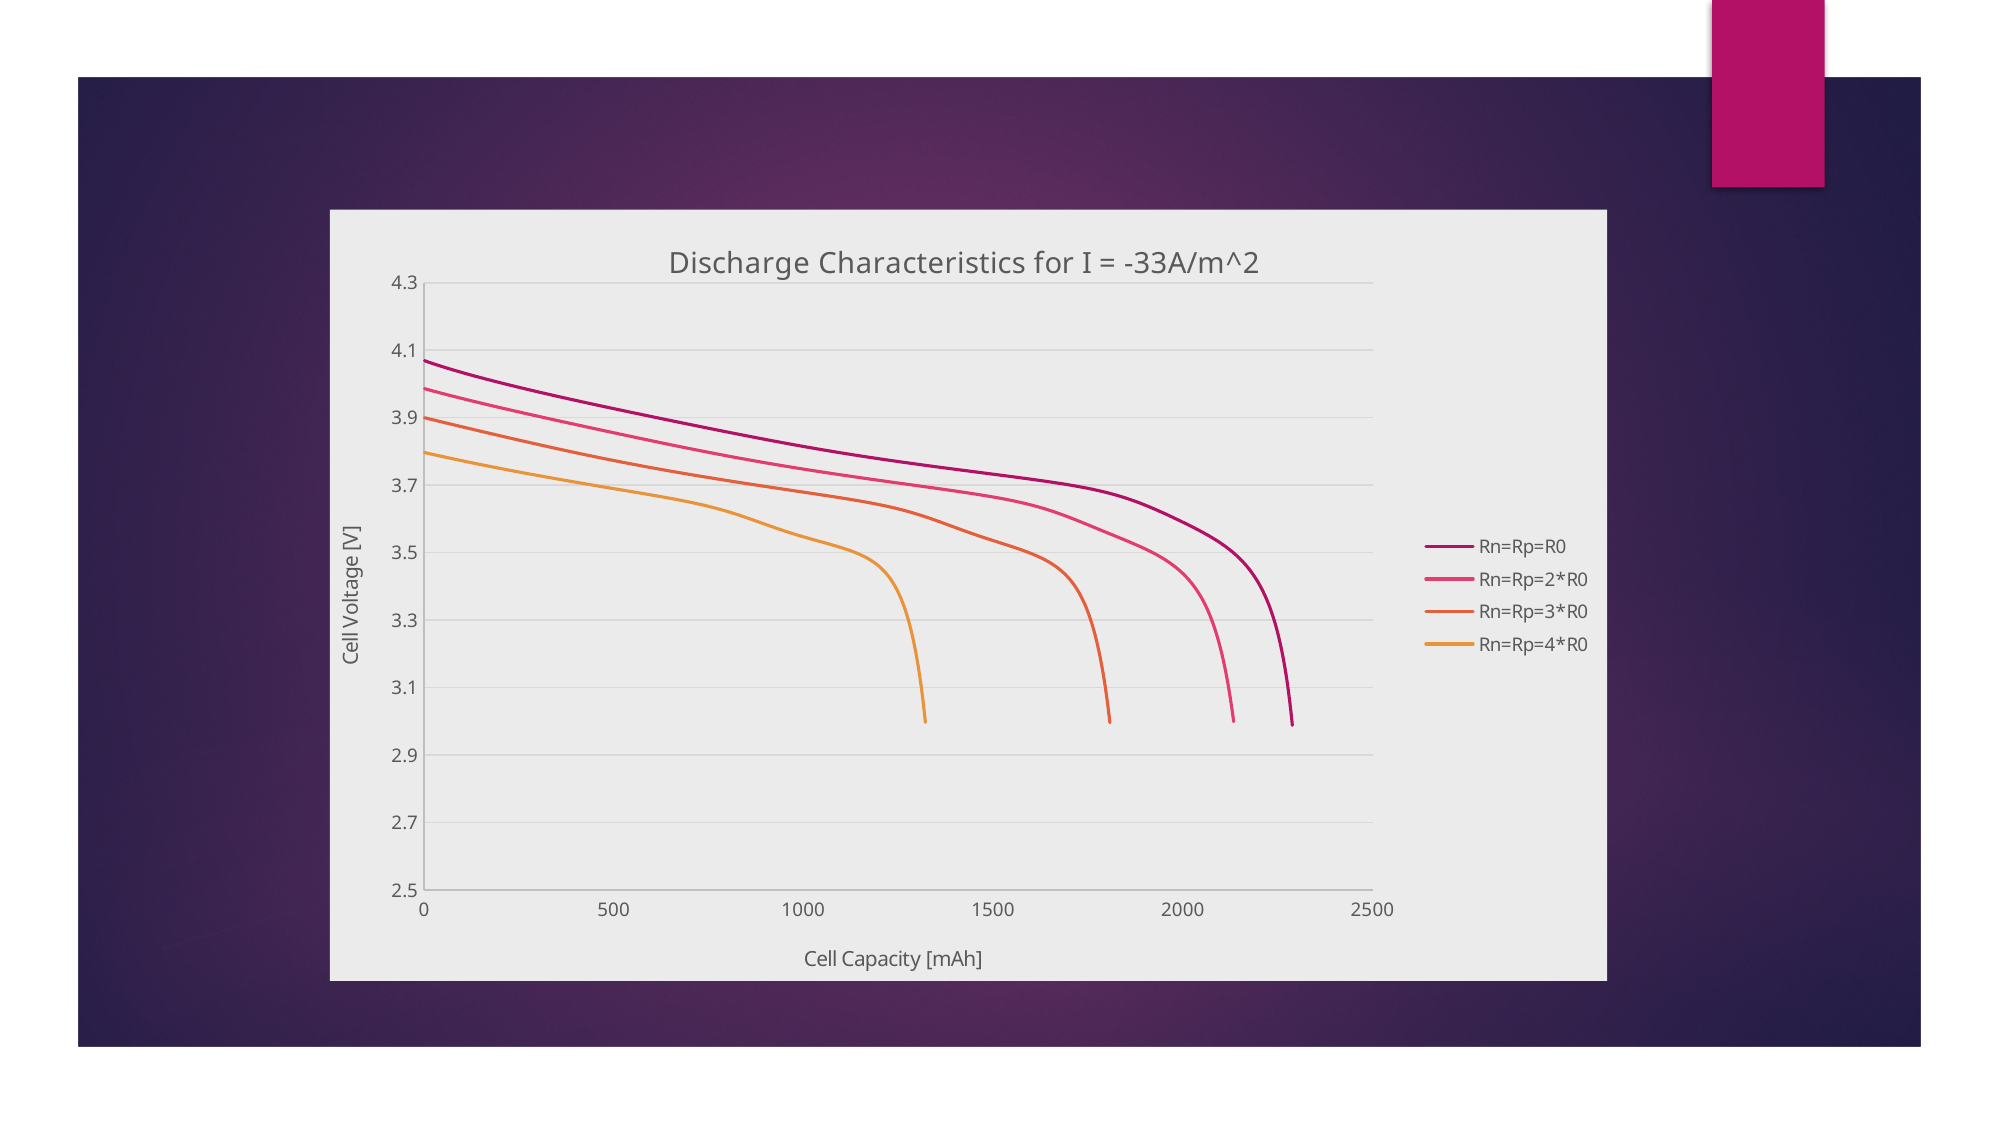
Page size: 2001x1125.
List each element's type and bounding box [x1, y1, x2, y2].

chart [329, 209, 1608, 981]
